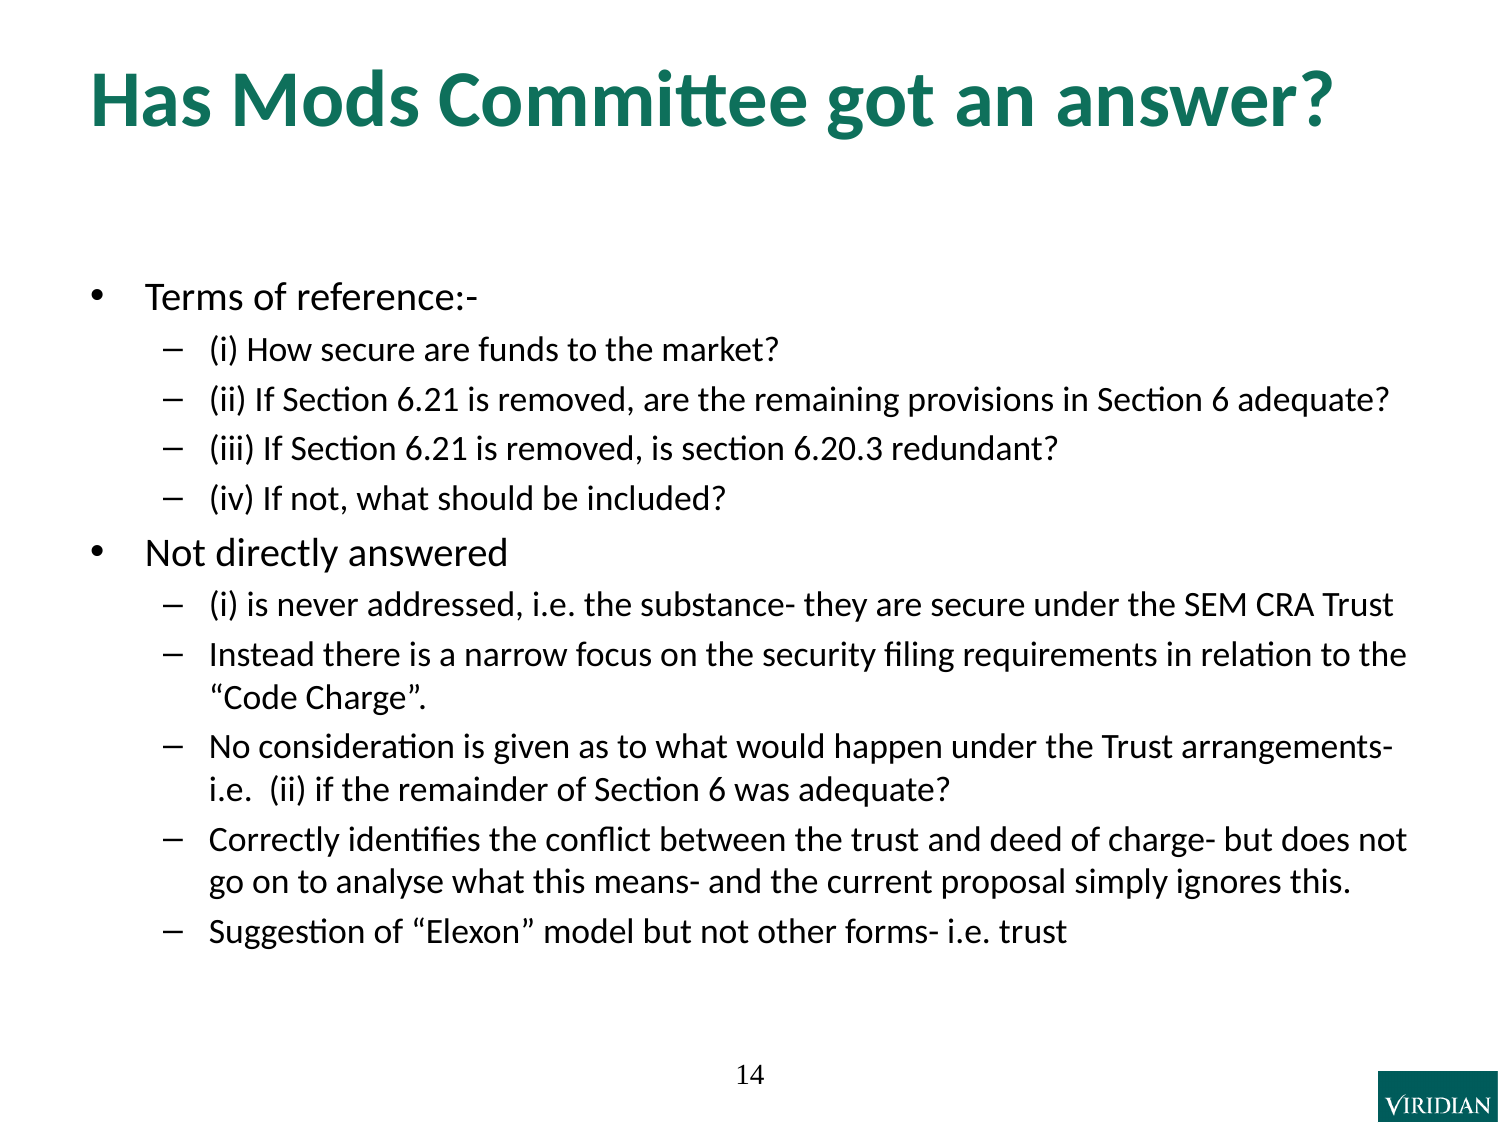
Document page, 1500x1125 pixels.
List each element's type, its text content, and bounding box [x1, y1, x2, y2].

title Has Mods Committee got an answer? [75, 0, 1425, 188]
list Terms of reference:- (i) How secure are funds to the market? (ii) If Section 6.21 is removed, are the remaining provisions in Section 6 adequate? (iii) If Section 6.21 is removed, is section 6.20.3 redundant? (iv) If not, what should be included? Not directly answered (i) is never addressed, i.e. the substance- they are secure under the SEM CRA Trust Instead there is a narrow focus on the security filing requirements in relation to the “Code Charge”. No consideration is given as to what would happen under the Trust arrangements- i.e. (ii) if the remainder of Section 6 was adequate? Correctly identifies the conflict between the trust and deed of charge- but does not go on to analyse what this means- and the current proposal simply ignores this. Suggestion of “Elexon” model but not other forms- i.e. trust [75, 262, 1425, 1005]
footer 14 [512, 1042, 988, 1103]
picture [1375, 1068, 1500, 1125]
